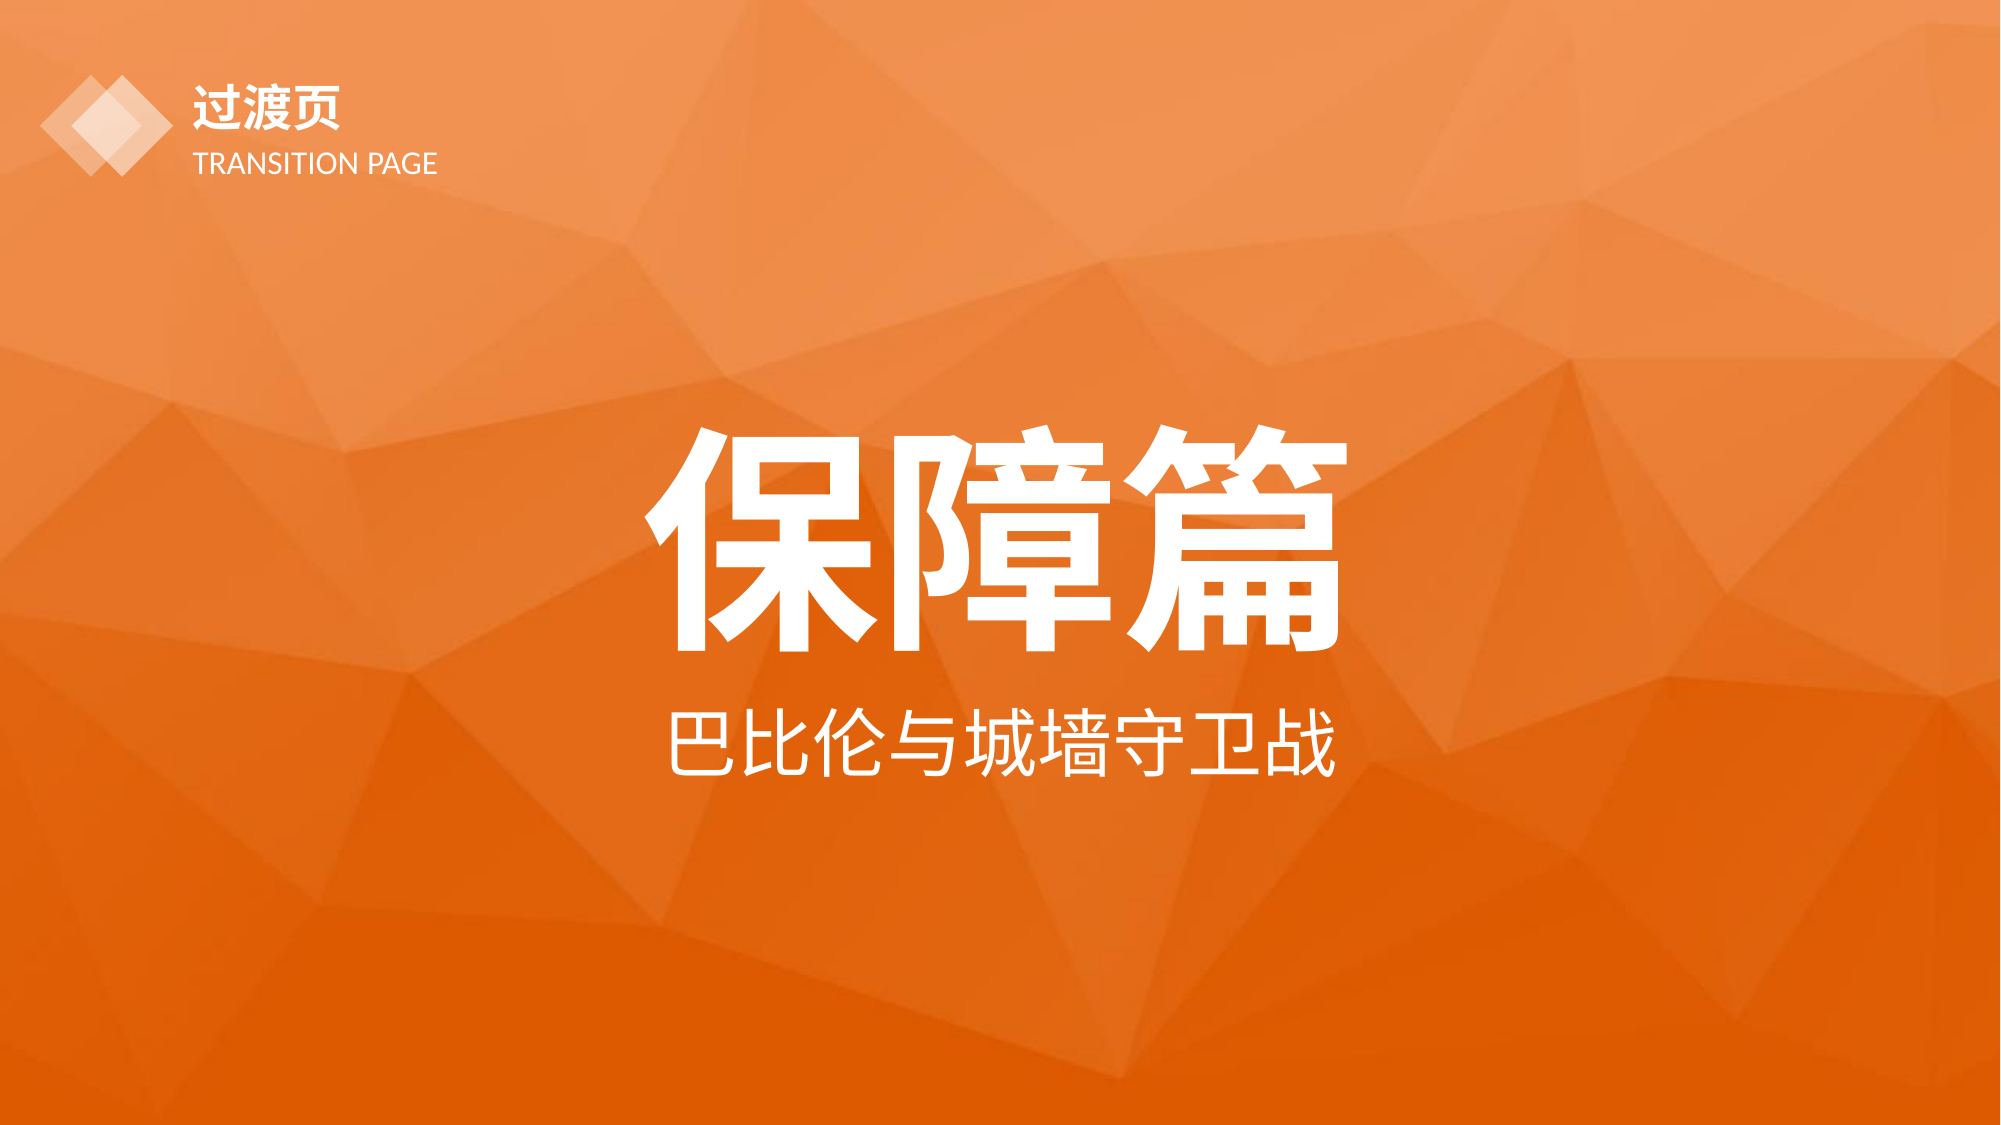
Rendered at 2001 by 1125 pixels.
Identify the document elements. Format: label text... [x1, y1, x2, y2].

picture [0, 0, 2001, 1125]
text_box 保障篇 巴比伦与城墙守卫战 [154, 326, 1846, 794]
text_box 过渡页 TRANSITION PAGE [177, 61, 507, 189]
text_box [39, 74, 174, 177]
